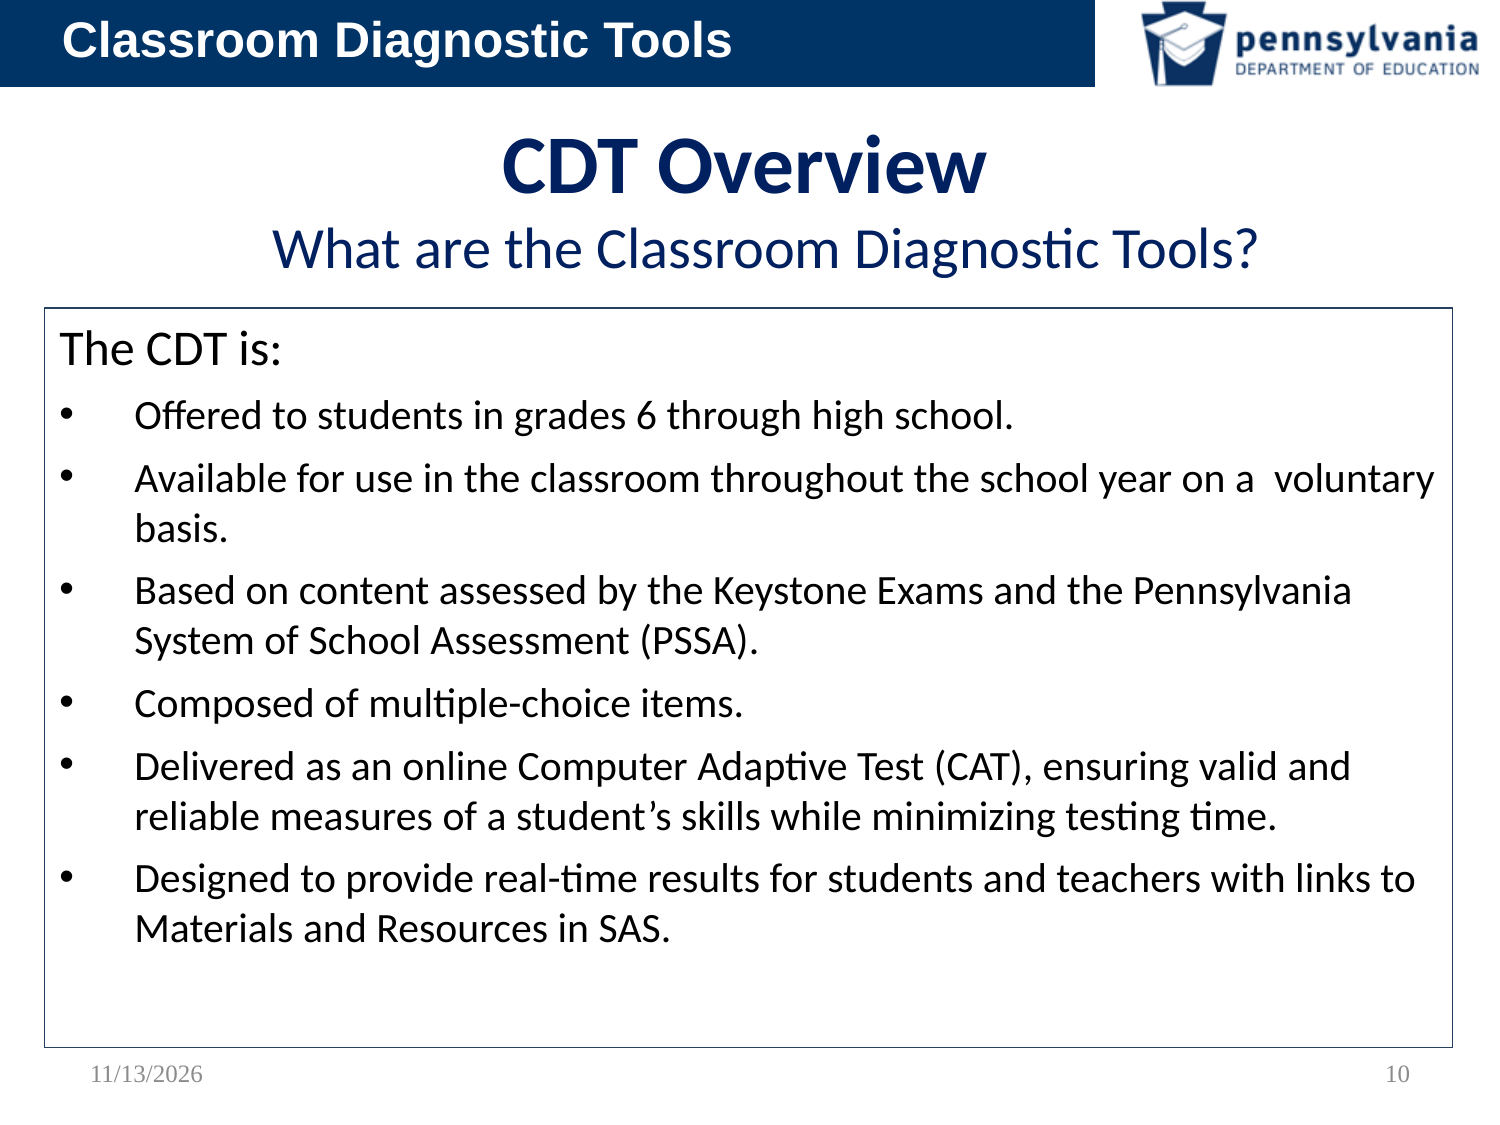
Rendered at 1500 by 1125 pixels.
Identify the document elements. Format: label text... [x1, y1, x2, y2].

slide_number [75, 1042, 425, 1103]
list The CDT is: Offered to students in grades 6 through high school. Available for use in the classroom throughout the school year on a voluntary basis. Based on content assessed by the Keystone Exams and the Pennsylvania System of School Assessment (PSSA). Composed of multiple-choice items. Delivered as an online Computer Adaptive Test (CAT), ensuring valid and reliable measures of a student’s skills while minimizing testing time. Designed to provide real-time results for students and teachers with links to Materials and Resources in SAS. [44, 307, 1453, 1048]
picture [1134, 0, 1485, 90]
slide_number 10 [1074, 1042, 1425, 1103]
title CDT Overview What are the Classroom Diagnostic Tools? [70, 145, 1421, 307]
